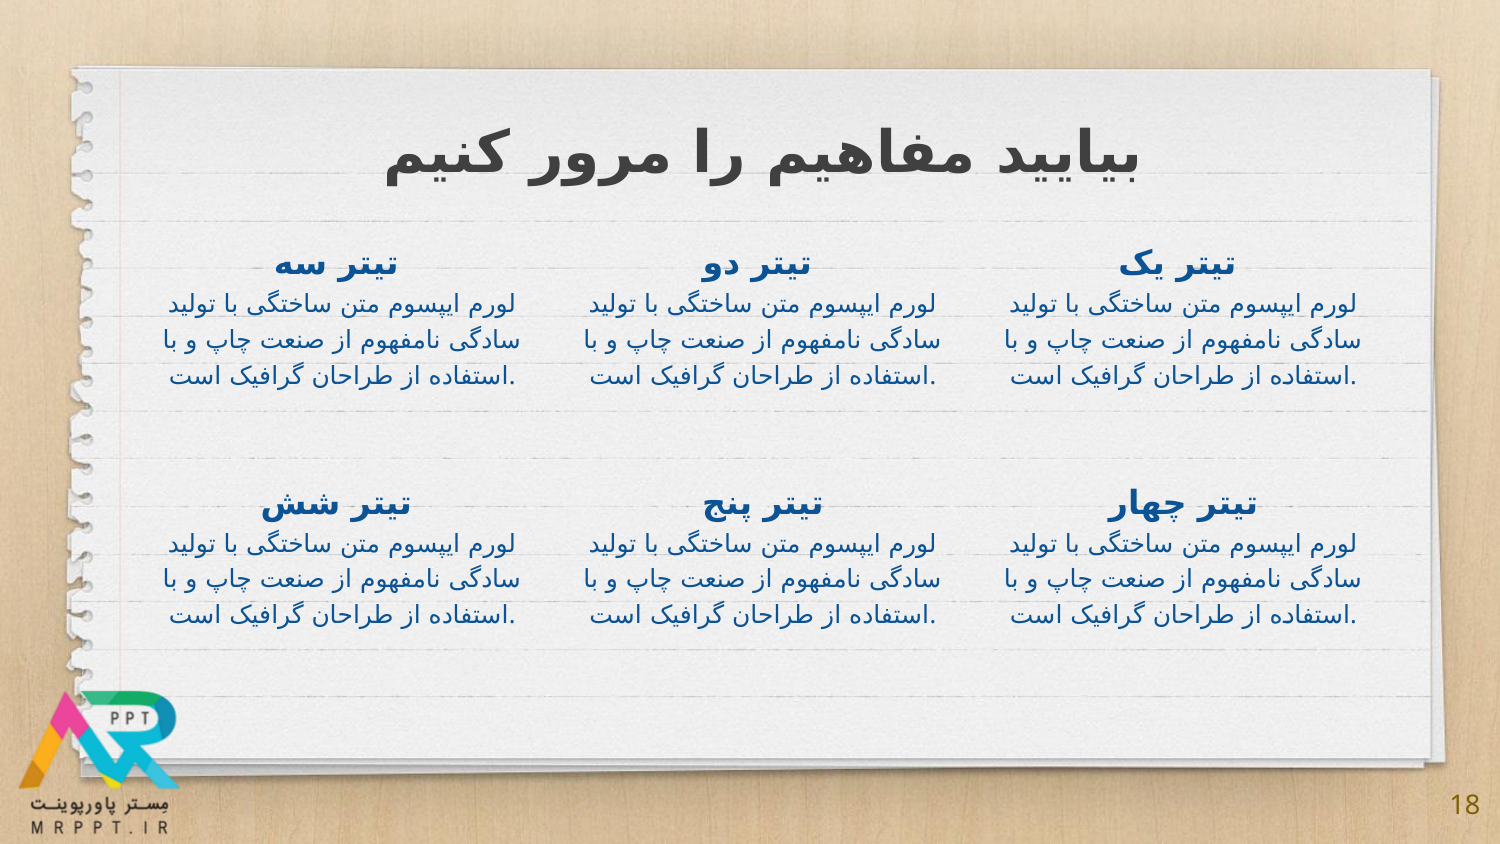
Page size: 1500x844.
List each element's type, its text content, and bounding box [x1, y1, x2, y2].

list تیتر سه لورم ایپسوم متن ساختگی با تولید سادگی نامفهوم از صنعت چاپ و با استفاده از طراحان گرافیک است. [142, 218, 543, 448]
list تیتر شش لورم ایپسوم متن ساختگی با تولید سادگی نامفهوم از صنعت چاپ و با استفاده از طراحان گرافیک است. [142, 458, 543, 688]
list تیتر چهار لورم ایپسوم متن ساختگی با تولید سادگی نامفهوم از صنعت چاپ و با استفاده از طراحان گرافیک است. [983, 458, 1384, 688]
list تیتر دو لورم ایپسوم متن ساختگی با تولید سادگی نامفهوم از صنعت چاپ و با استفاده از طراحان گرافیک است. [562, 218, 963, 448]
list تیتر پنج لورم ایپسوم متن ساختگی با تولید سادگی نامفهوم از صنعت چاپ و با استفاده از طراحان گرافیک است. [562, 458, 963, 688]
list تیتر یک لورم ایپسوم متن ساختگی با تولید سادگی نامفهوم از صنعت چاپ و با استفاده از طراحان گرافیک است. [983, 218, 1384, 448]
title بیایید مفاهیم را مرور کنیم [142, 58, 1384, 200]
picture [0, 0, 1500, 844]
slide_number 18 [1429, 767, 1500, 844]
